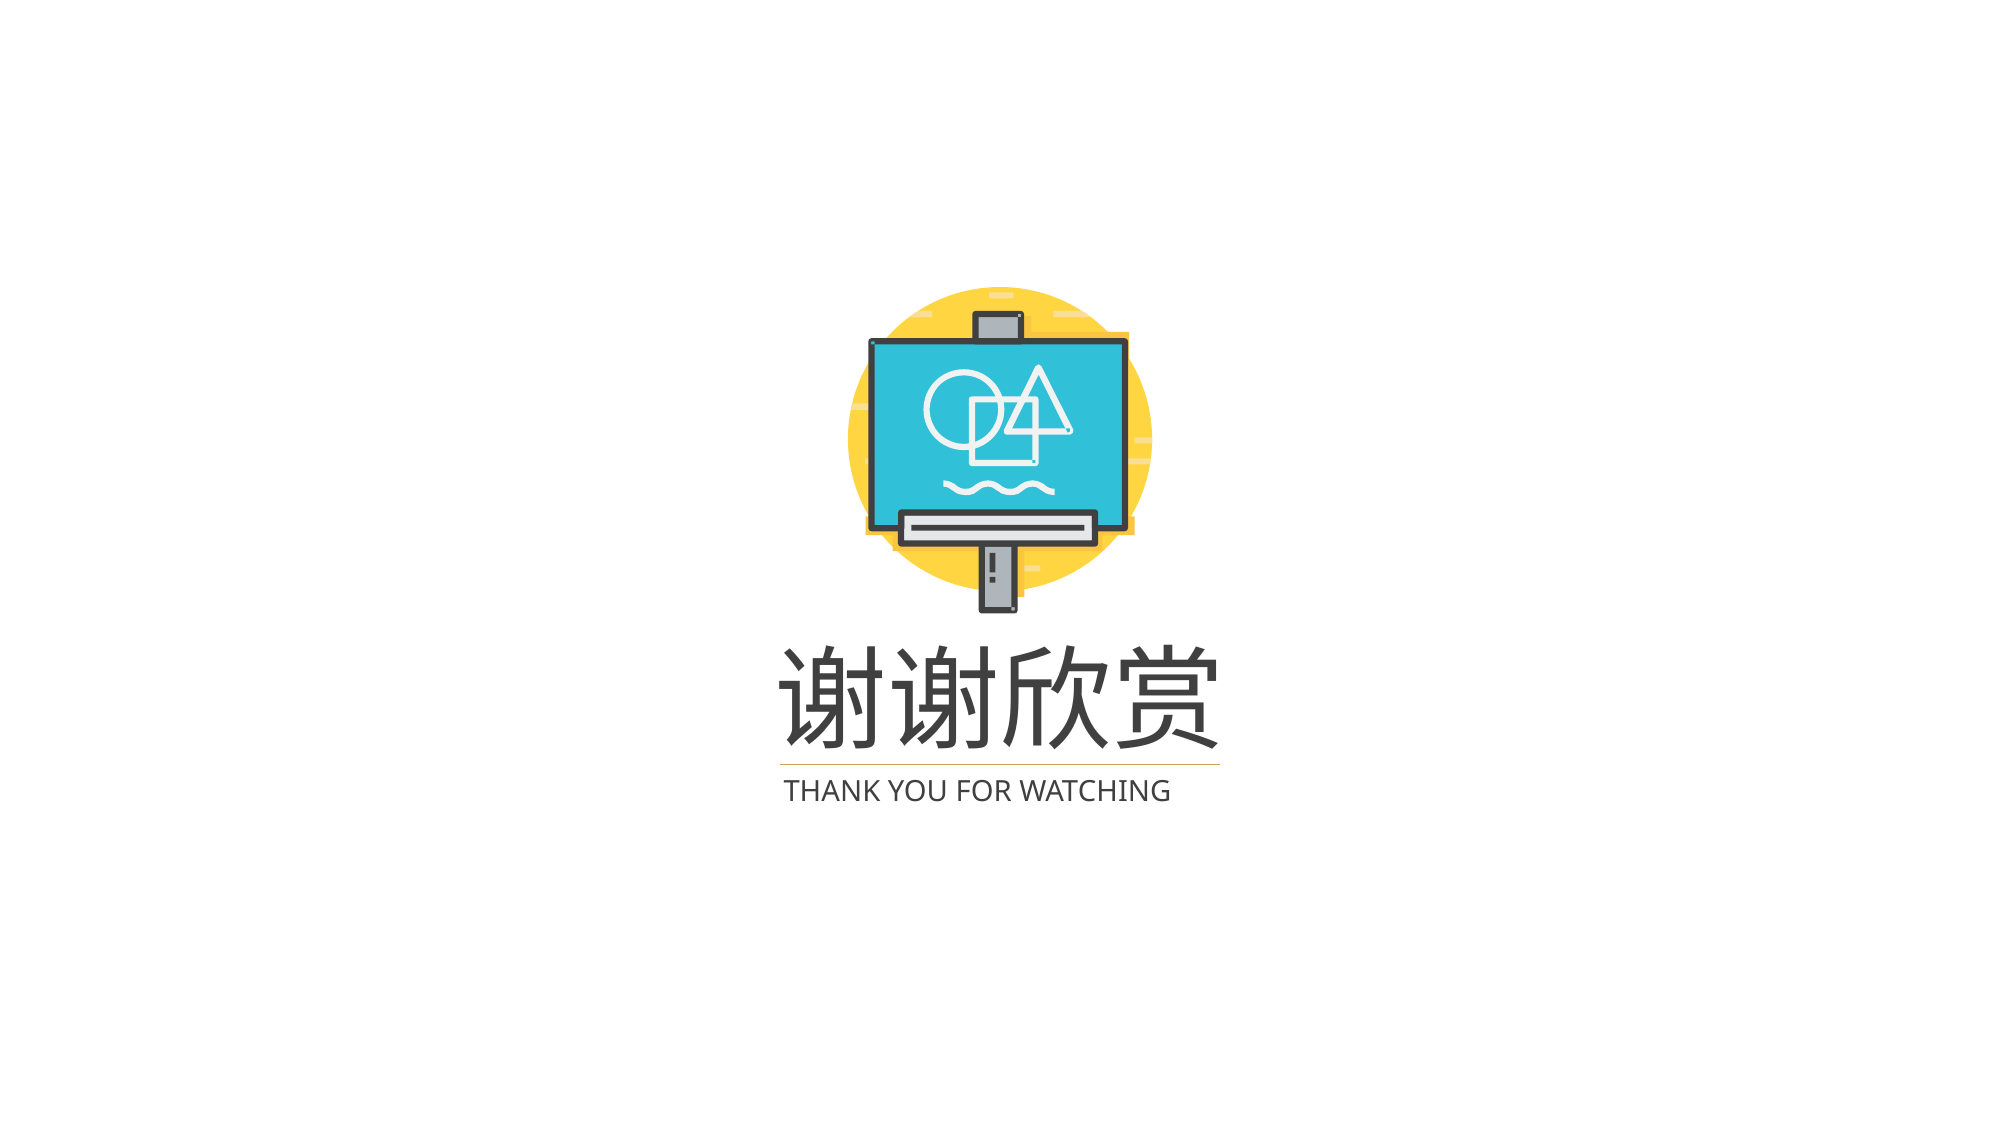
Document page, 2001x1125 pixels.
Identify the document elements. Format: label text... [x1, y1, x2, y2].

text_box 谢谢欣赏 [760, 620, 1240, 770]
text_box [847, 286, 1153, 614]
text_box THANK YOU FOR WATCHING [768, 764, 1232, 815]
